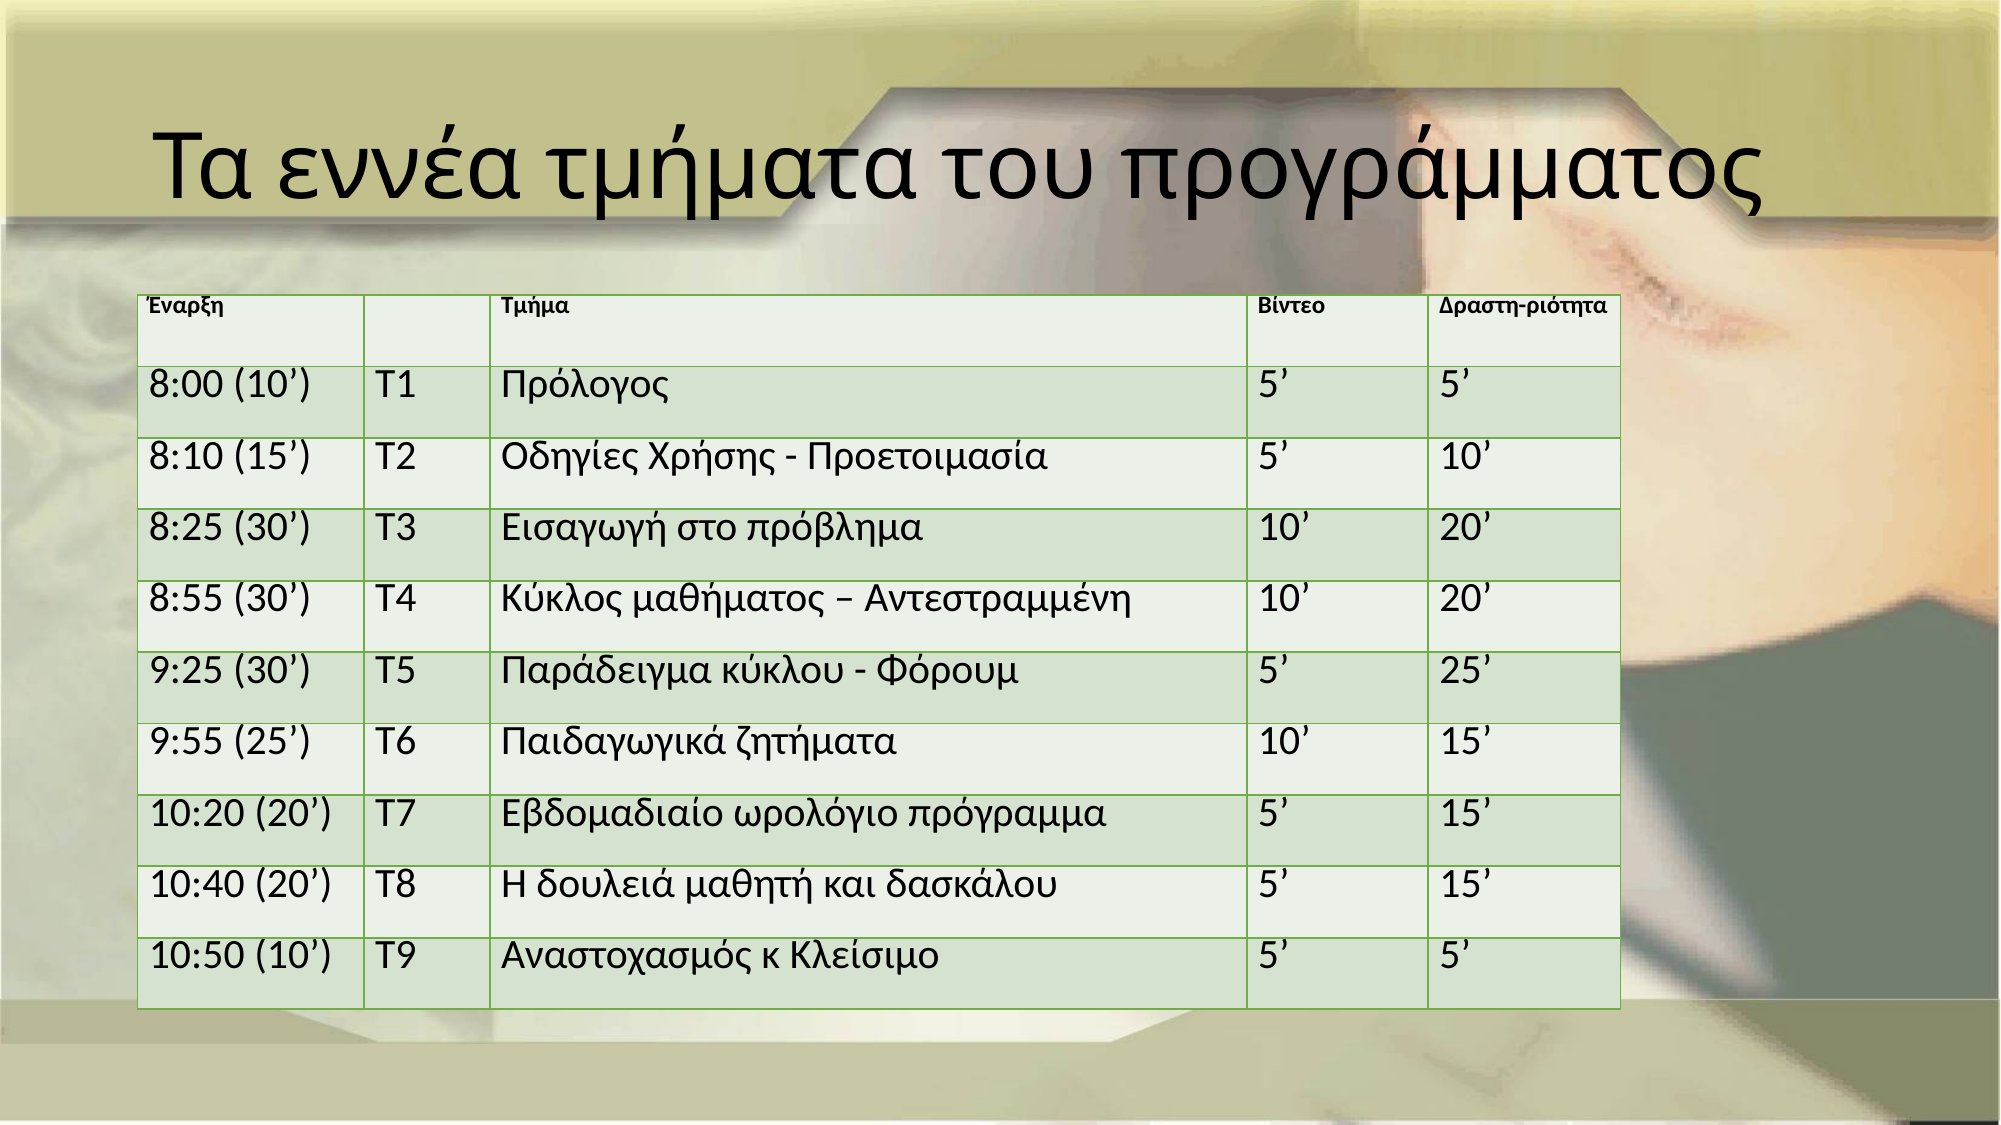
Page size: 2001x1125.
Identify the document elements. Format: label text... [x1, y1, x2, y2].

table_cell 10:40 (20’) [138, 867, 363, 937]
table_cell Παιδαγωγικά ζητήματα [491, 724, 1246, 794]
table_cell Εβδομαδιαίο ωρολόγιο πρόγραμμα [491, 796, 1246, 865]
table_cell 9:25 (30’) [138, 653, 363, 723]
table_header Δραστη-ριότητα [1429, 296, 1620, 366]
table_cell Εισαγωγή στο πρόβλημα [491, 510, 1246, 580]
table_cell Οδηγίες Χρήσης - Προετοιμασία [491, 439, 1246, 508]
table_cell 10’ [1248, 510, 1427, 580]
table_header [365, 296, 489, 366]
table_cell Τ8 [365, 867, 489, 937]
table_cell 5’ [1248, 939, 1427, 1008]
table_cell 10:50 (10’) [138, 939, 363, 1008]
table_cell Πρόλογος [491, 367, 1246, 437]
table_cell 15’ [1429, 724, 1620, 794]
table_cell 10’ [1248, 582, 1427, 651]
table_cell 9:55 (25’) [138, 724, 363, 794]
table_header Τμήμα [491, 296, 1246, 366]
table_cell Τ7 [365, 796, 489, 865]
title Τα εννέα τμήματα του προγράμματος [137, 59, 1863, 278]
table_cell Τ9 [365, 939, 489, 1008]
table_cell 5’ [1429, 367, 1620, 437]
table_cell 5’ [1248, 653, 1427, 723]
table_cell 5’ [1248, 796, 1427, 865]
table_cell 10:20 (20’) [138, 796, 363, 865]
table_cell 5’ [1248, 367, 1427, 437]
table_cell 20’ [1429, 582, 1620, 651]
table_cell 10’ [1248, 724, 1427, 794]
table_cell Παράδειγμα κύκλου - Φόρουμ [491, 653, 1246, 723]
table_cell 5’ [1248, 867, 1427, 937]
table_cell Τ3 [365, 510, 489, 580]
table_cell Τ5 [365, 653, 489, 723]
table_cell 5’ [1429, 939, 1620, 1008]
table_cell 15’ [1429, 796, 1620, 865]
table_cell 25’ [1429, 653, 1620, 723]
table_cell 8:55 (30’) [138, 582, 363, 651]
table_cell 8:25 (30’) [138, 510, 363, 580]
table_cell 20’ [1429, 510, 1620, 580]
table_cell Αναστοχασμός κ Κλείσιμο [491, 939, 1246, 1008]
picture [0, 0, 2001, 1125]
table_cell Τ2 [365, 439, 489, 508]
table_cell 8:00 (10’) [138, 367, 363, 437]
table_cell 15’ [1429, 867, 1620, 937]
table_cell Τ1 [365, 367, 489, 437]
table_cell 10’ [1429, 439, 1620, 508]
table_cell Κύκλος μαθήματος – Αντεστραμμένη [491, 582, 1246, 651]
table_cell 5’ [1248, 439, 1427, 508]
table_cell Η δουλειά μαθητή και δασκάλου [491, 867, 1246, 937]
table_header Έναρξη [138, 296, 363, 366]
table_cell Τ6 [365, 724, 489, 794]
table_cell Τ4 [365, 582, 489, 651]
table_cell 8:10 (15’) [138, 439, 363, 508]
table_header Βίντεο [1248, 296, 1427, 366]
